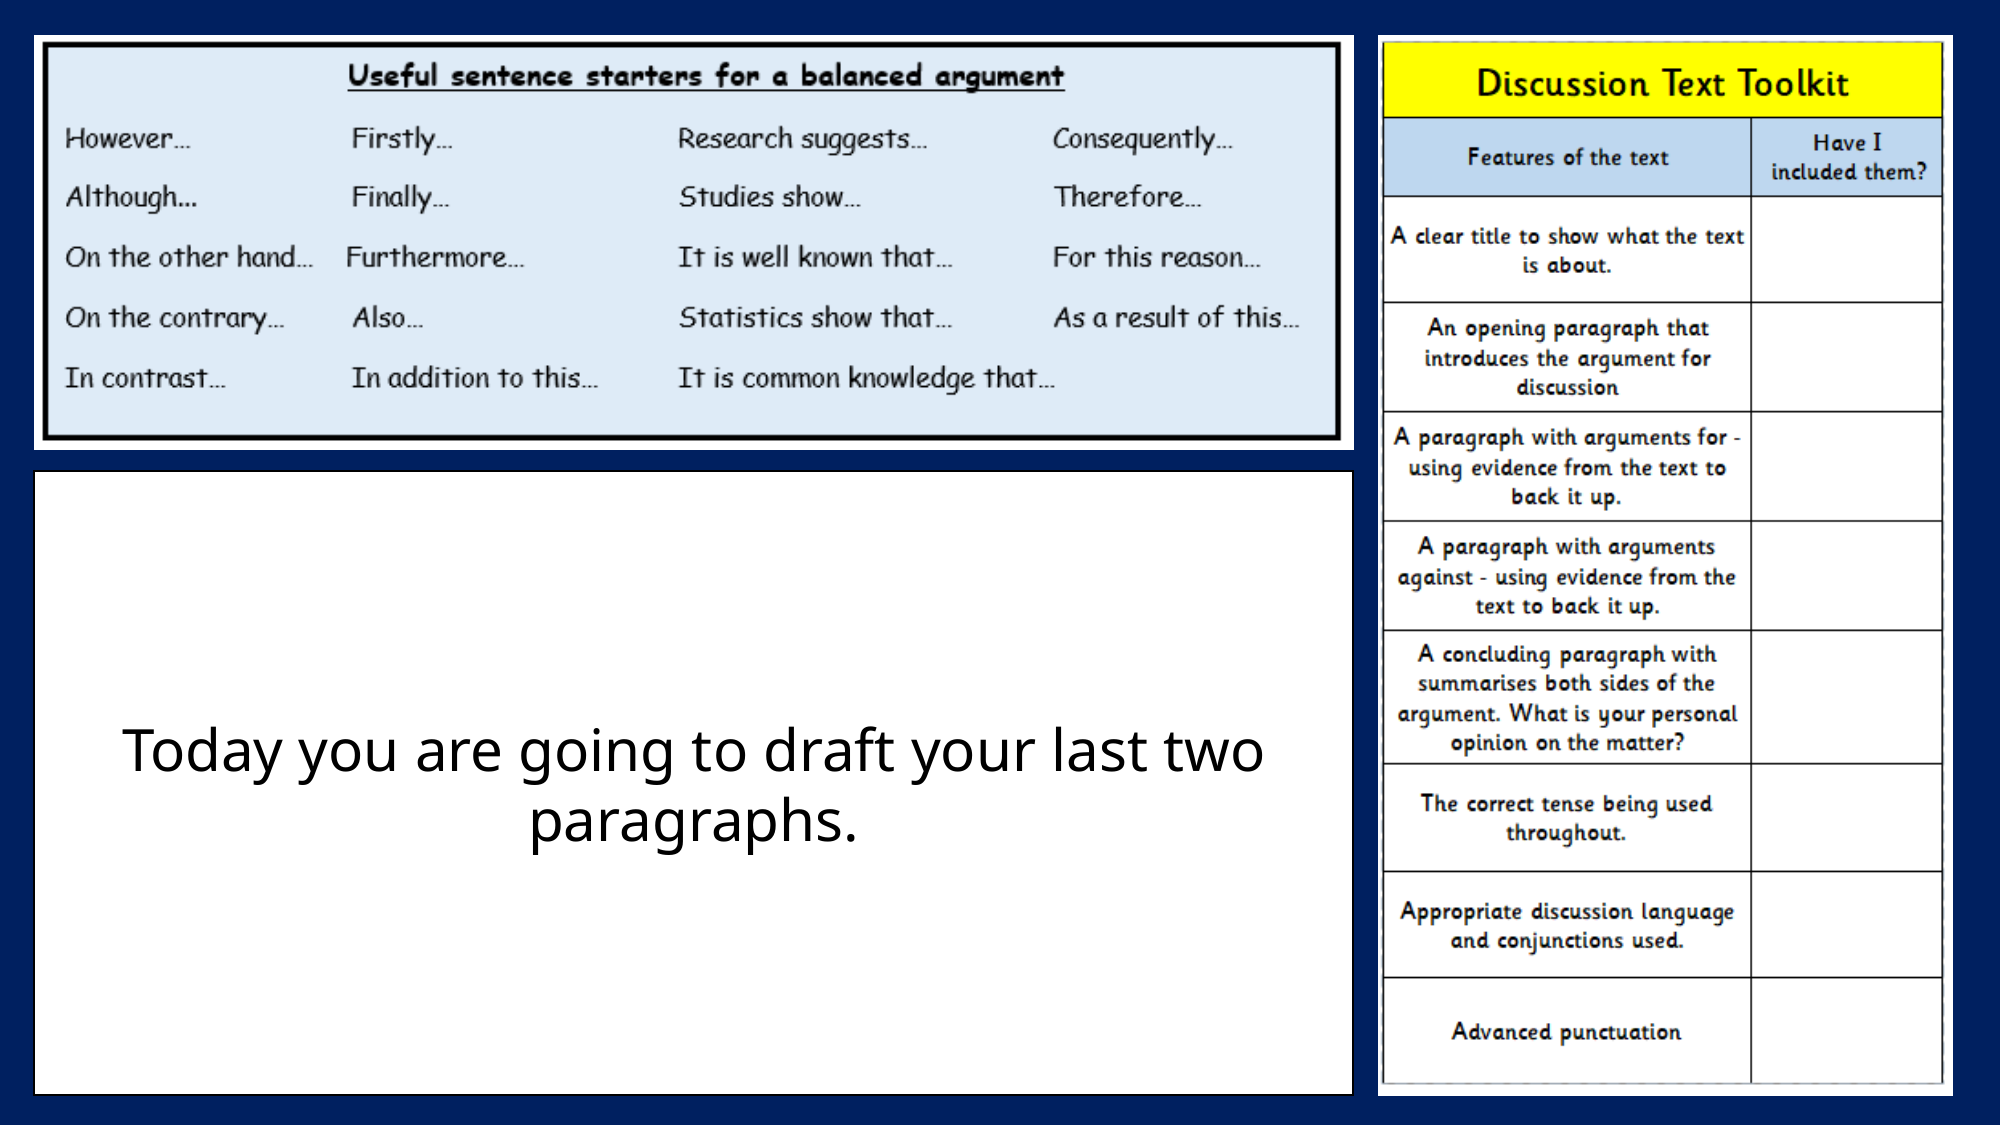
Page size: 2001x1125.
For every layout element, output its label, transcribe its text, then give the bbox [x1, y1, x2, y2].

picture [34, 35, 1354, 450]
picture [1378, 35, 1953, 1096]
text_box Today you are going to draft your last two paragraphs. [33, 470, 1354, 1096]
